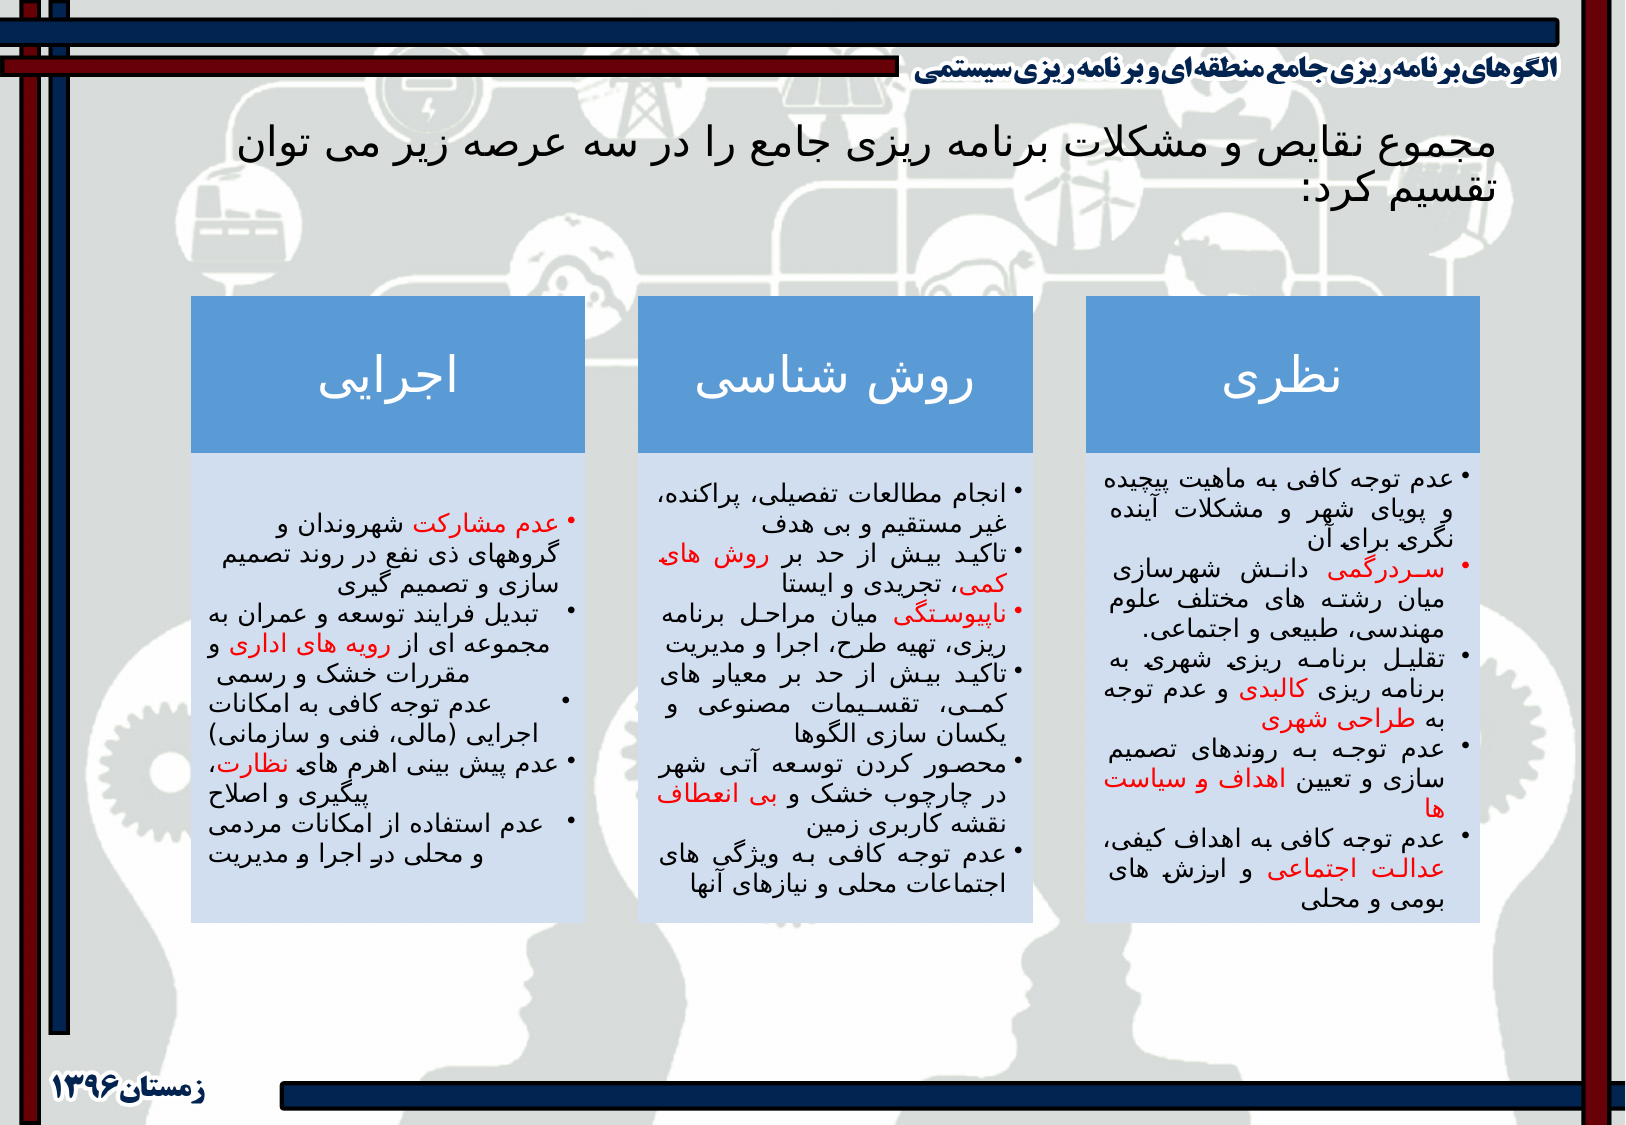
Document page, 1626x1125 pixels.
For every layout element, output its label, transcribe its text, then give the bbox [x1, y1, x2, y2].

list مجموع نقایص و مشکلات برنامه ریزی جامع را در سه عرصه زیر می توان تقسیم کرد: [111, 112, 1514, 1014]
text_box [192, 175, 1479, 1044]
picture [0, 0, 1626, 1125]
